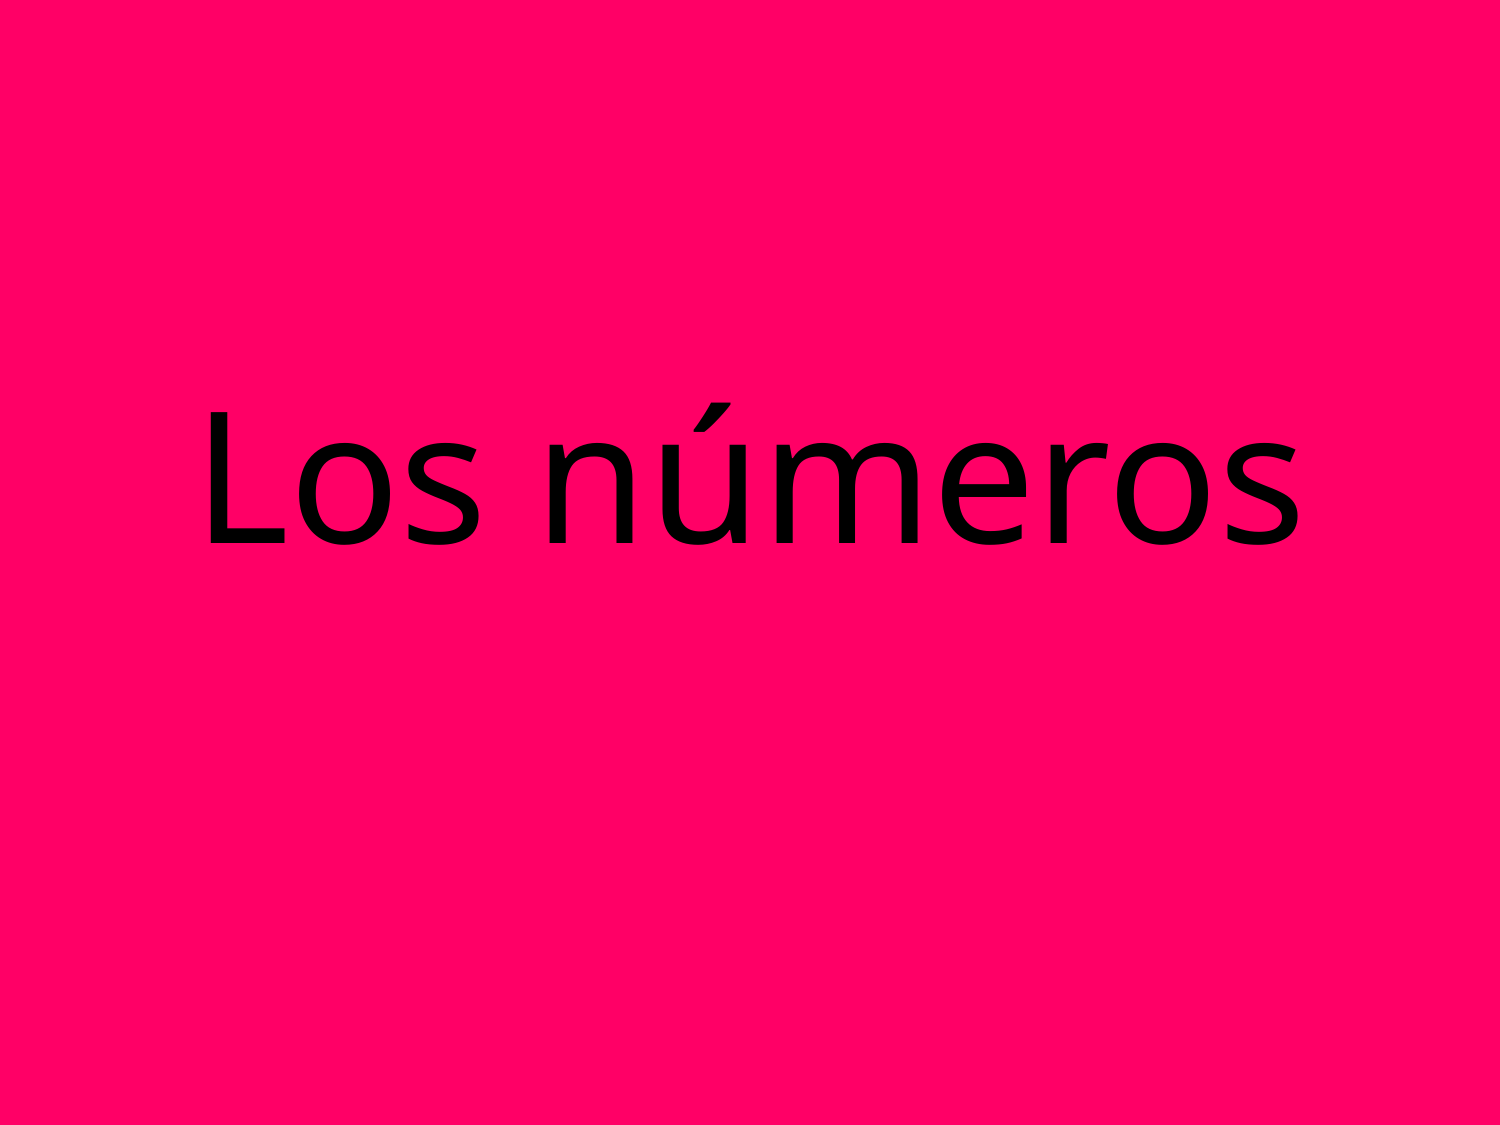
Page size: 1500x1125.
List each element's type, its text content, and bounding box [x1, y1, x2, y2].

title Los números [112, 349, 1388, 591]
